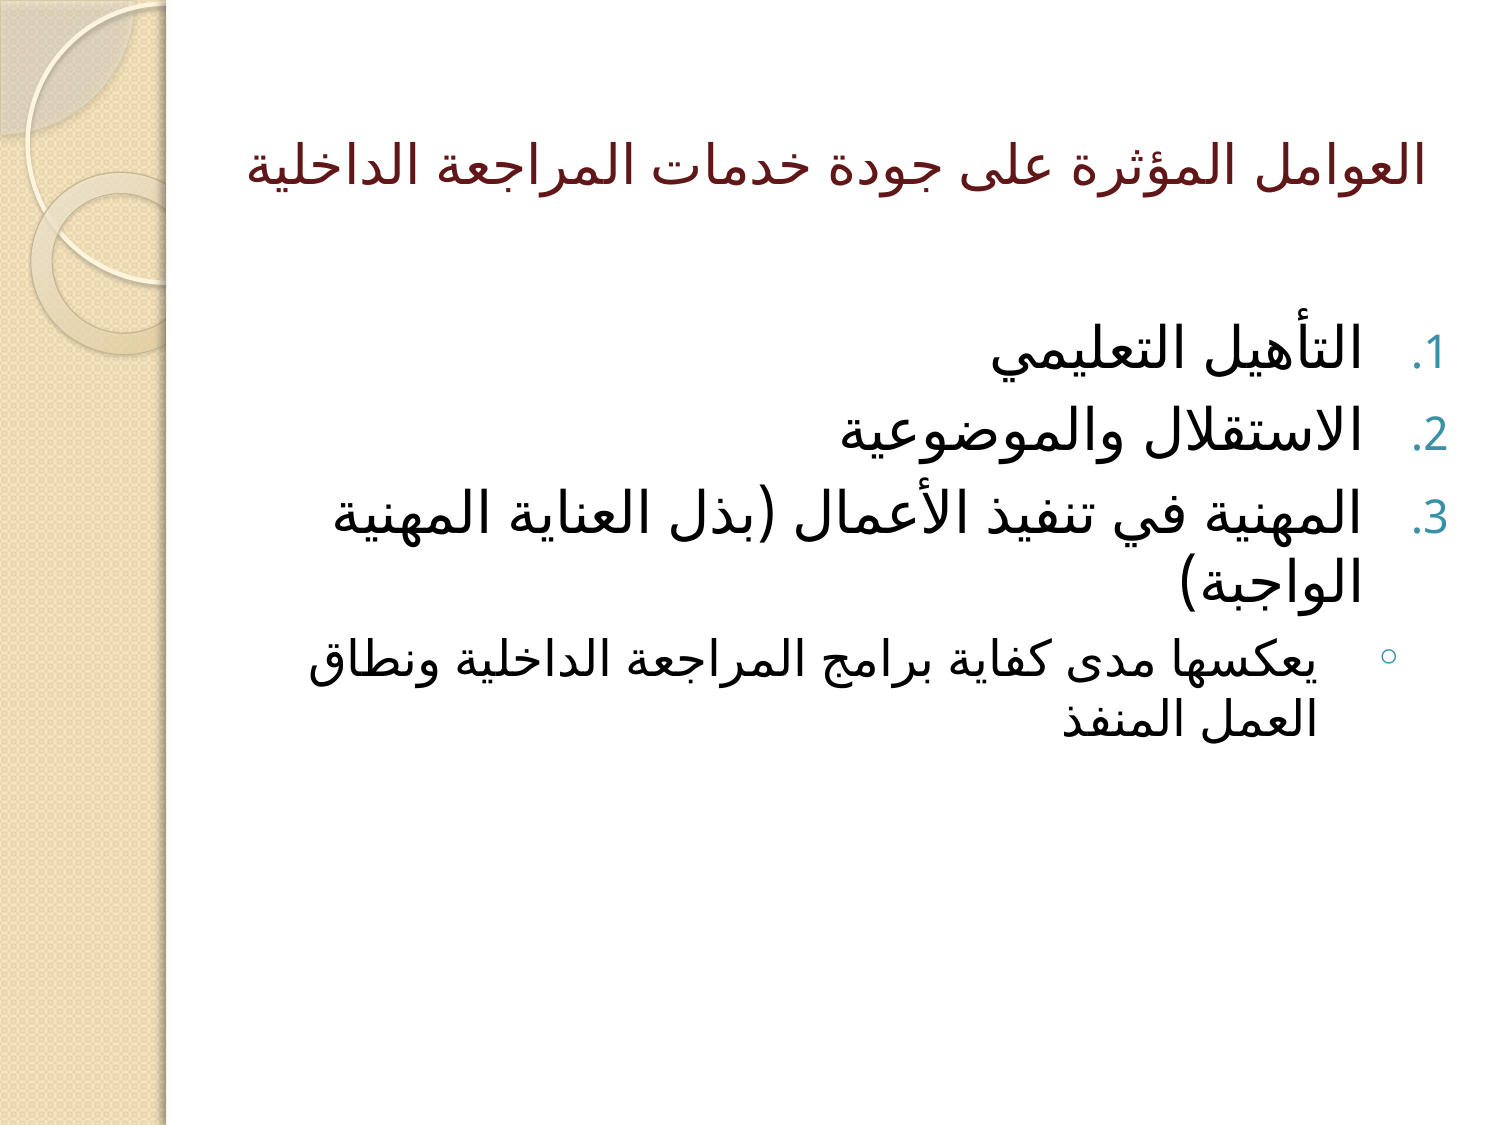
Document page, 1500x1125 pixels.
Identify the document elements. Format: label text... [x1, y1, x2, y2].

title العوامل المؤثرة على جودة خدمات المراجعة الداخلية [230, 101, 1461, 290]
list التأهيل التعليمي الاستقلال والموضوعية المهنية في تنفيذ الأعمال (بذل العناية المهنية الواجبة) يعكسها مدى كفاية برامج المراجعة الداخلية ونطاق العمل المنفذ [183, 302, 1478, 1091]
